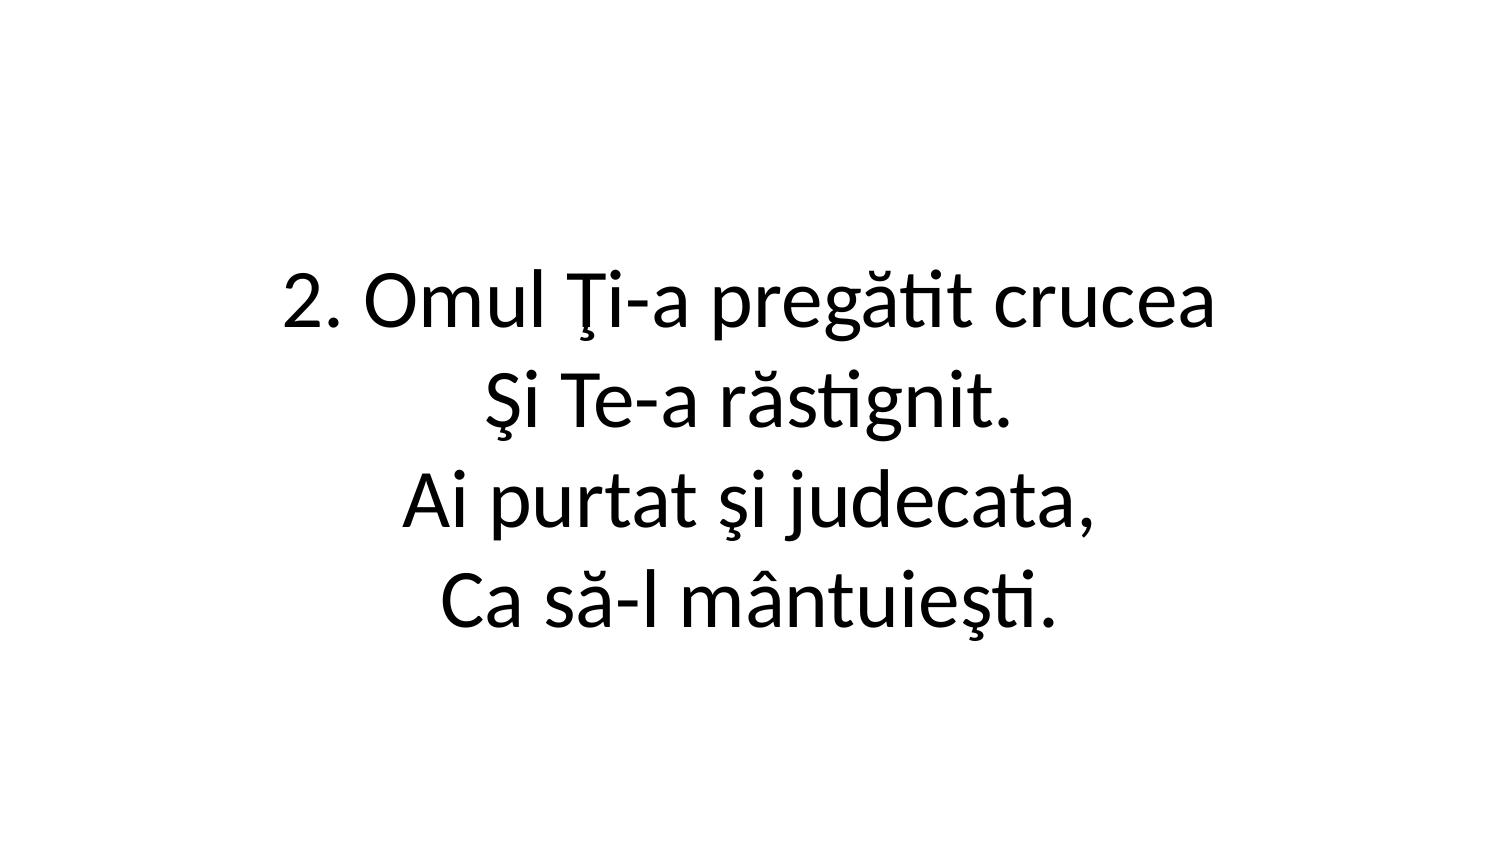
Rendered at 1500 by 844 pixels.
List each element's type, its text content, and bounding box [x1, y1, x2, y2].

text_box 2. Omul Ţi-a pregătit crucea Şi Te-a răstignit. Ai purtat şi judecata, Ca să-l mântuieşti. [266, 192, 1234, 652]
